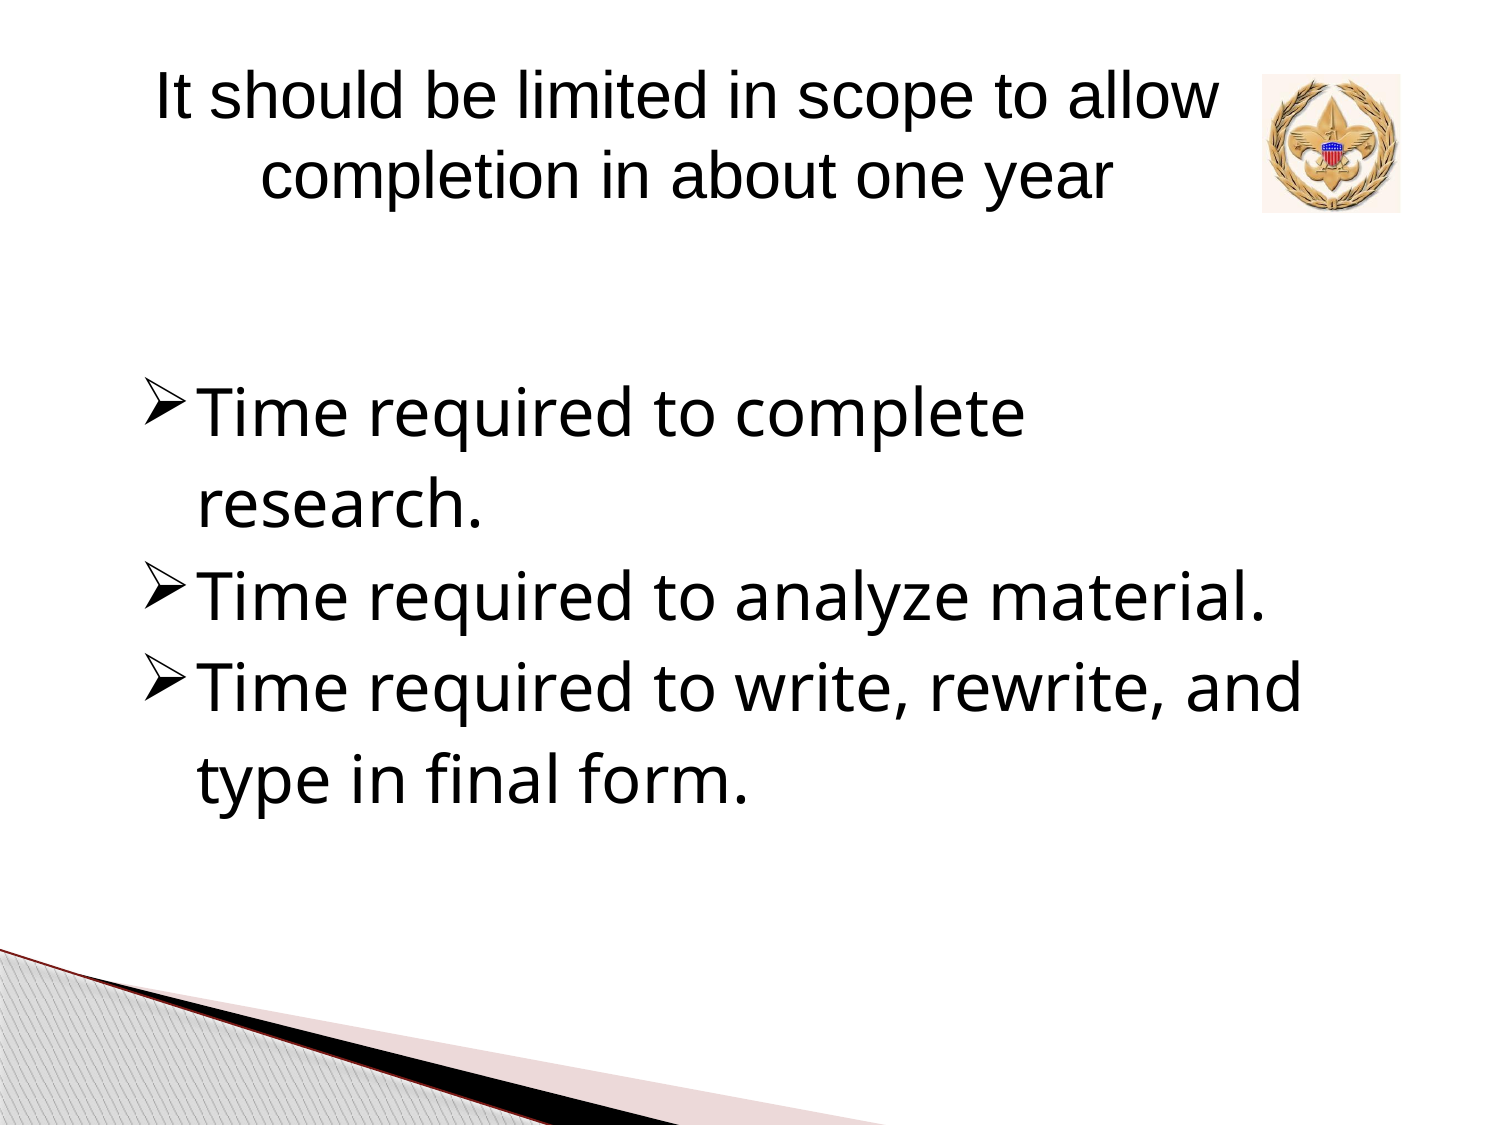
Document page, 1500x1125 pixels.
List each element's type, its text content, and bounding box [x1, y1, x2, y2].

text_box It should be limited in scope to allow completion in about one year [99, 45, 1275, 249]
picture [1262, 74, 1402, 213]
text_box Time required to complete research. Time required to analyze material. Time required to write, rewrite, and type in final form. [124, 350, 1325, 938]
text_box [74, 249, 1425, 986]
